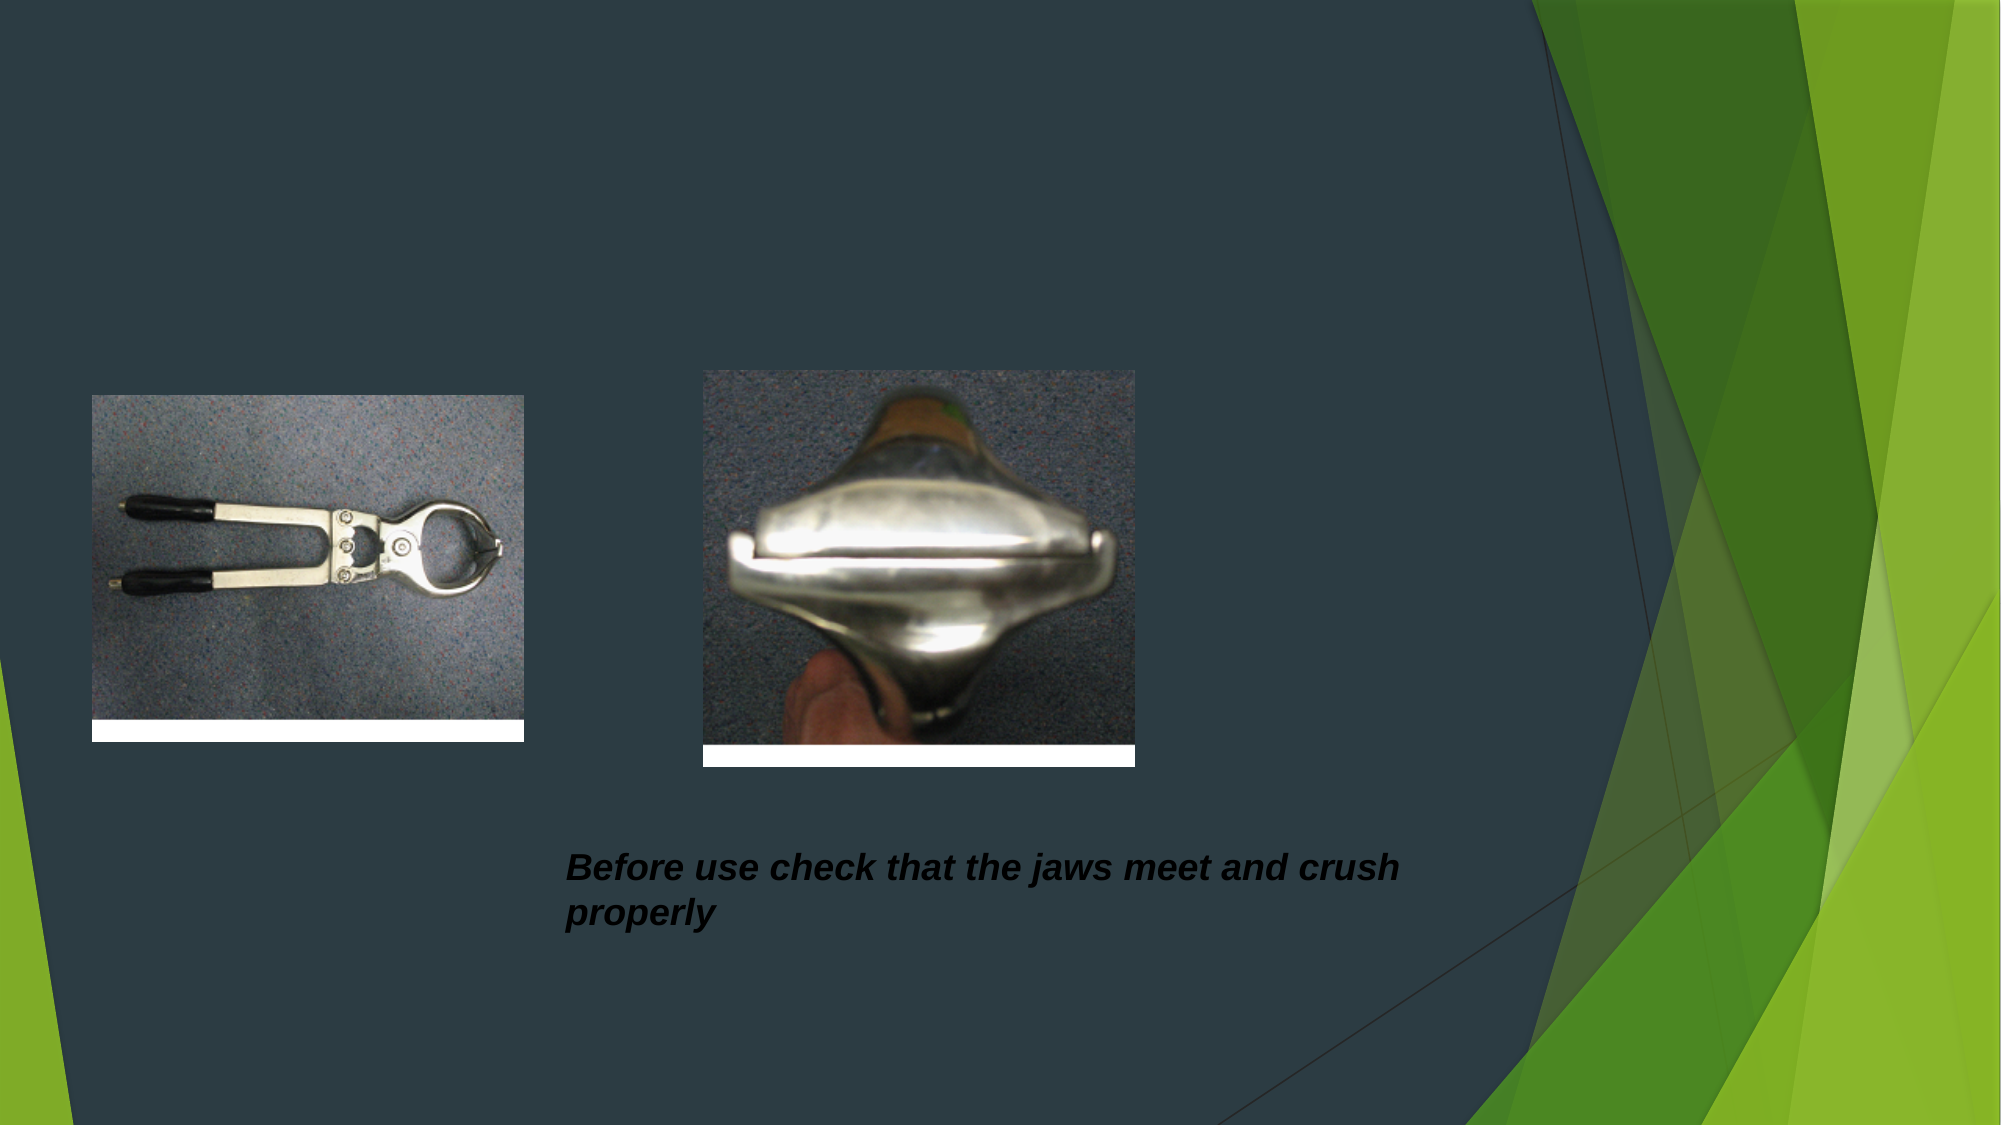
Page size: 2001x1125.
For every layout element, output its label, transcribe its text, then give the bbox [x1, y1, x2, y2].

picture [702, 369, 1135, 768]
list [91, 395, 525, 742]
text_box Before use check that the jaws meet and crush properly [551, 835, 1552, 941]
